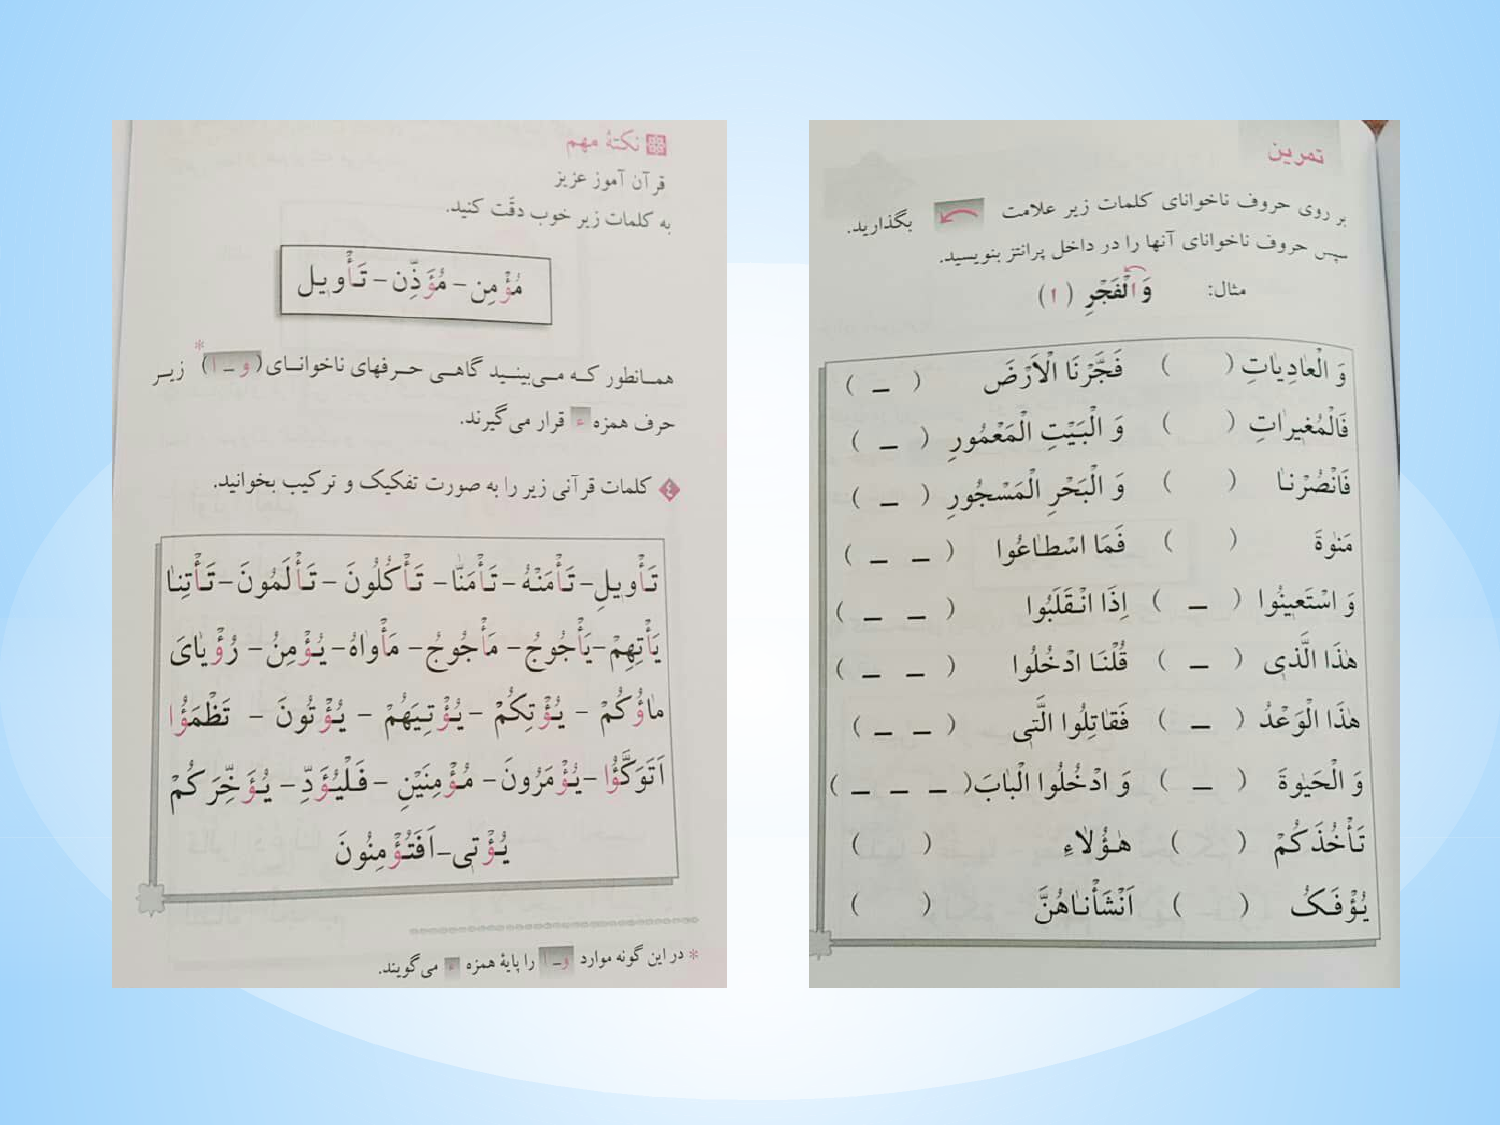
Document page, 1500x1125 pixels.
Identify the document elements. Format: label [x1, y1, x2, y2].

list [111, 119, 727, 988]
list [808, 119, 1400, 988]
